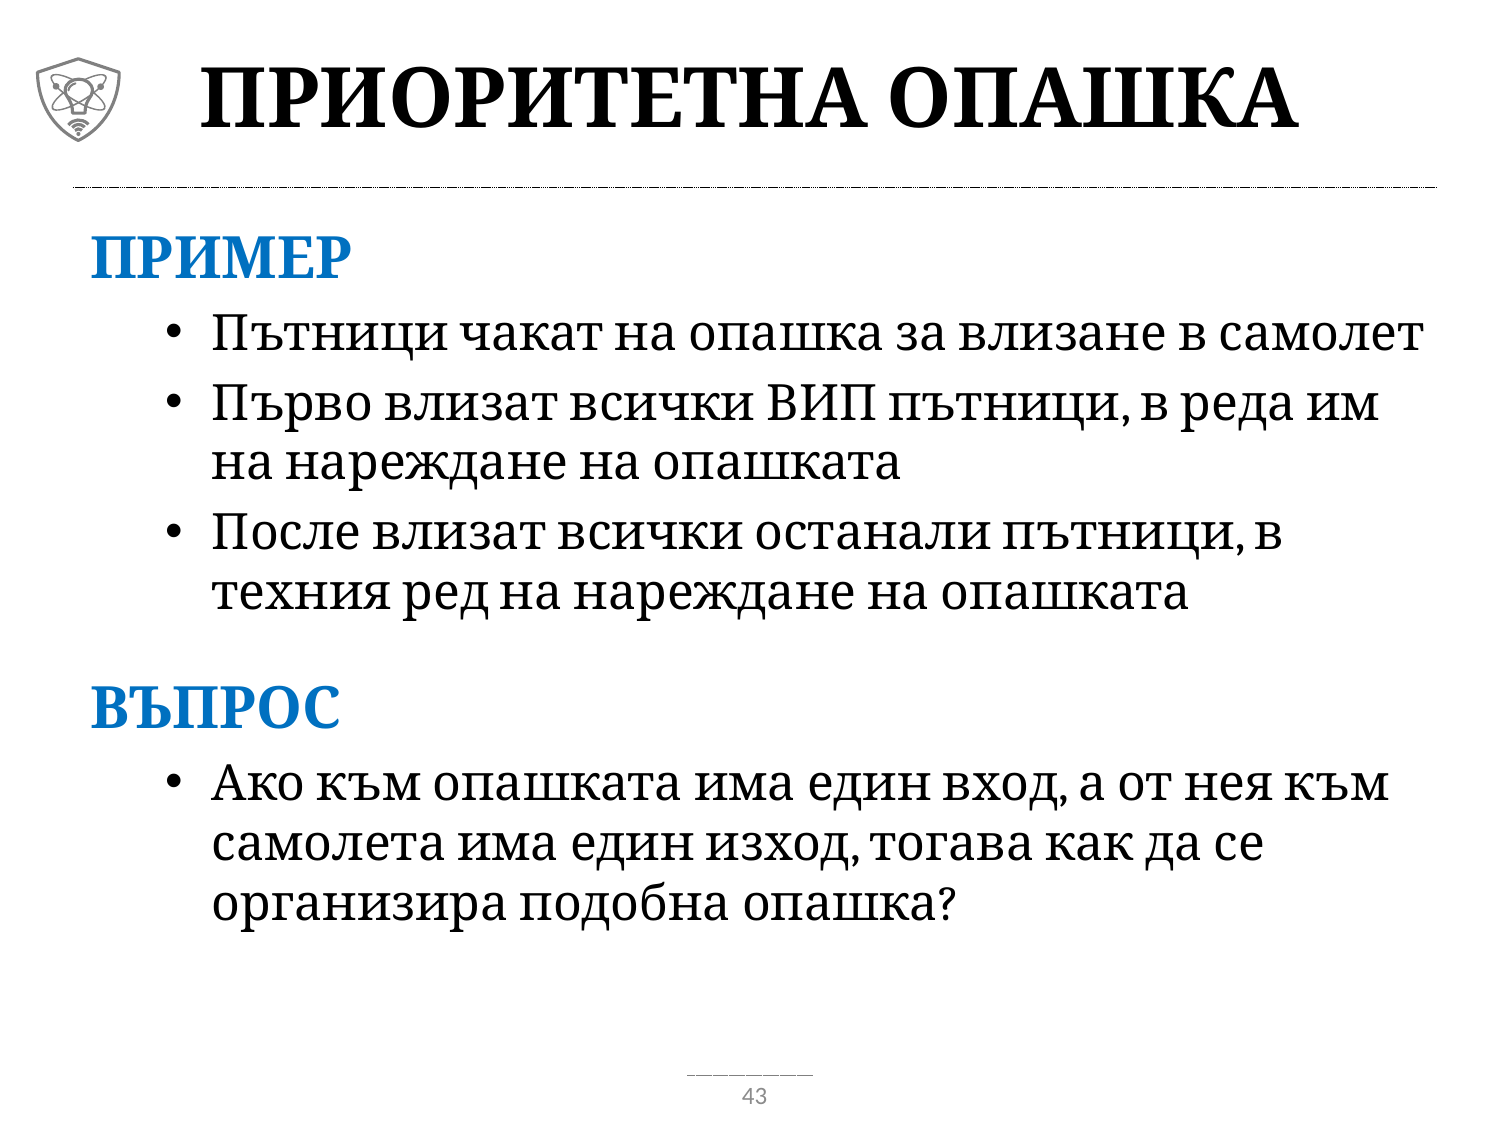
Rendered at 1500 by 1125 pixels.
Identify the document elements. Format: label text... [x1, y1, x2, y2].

slide_number 43 [579, 1065, 930, 1125]
list Пример Пътници чакат на опашка за влизане в самолет Първо влизат всички ВИП пътници, в реда им на нареждане на опашката После влизат всички останали пътници, в техния ред на нареждане на опашката Въпрос Ако към опашката има един вход, а от нея към самолета има един изход, тогава как да се организира подобна опашка? [75, 212, 1450, 1063]
title Приоритетна опашка [0, 0, 1500, 188]
